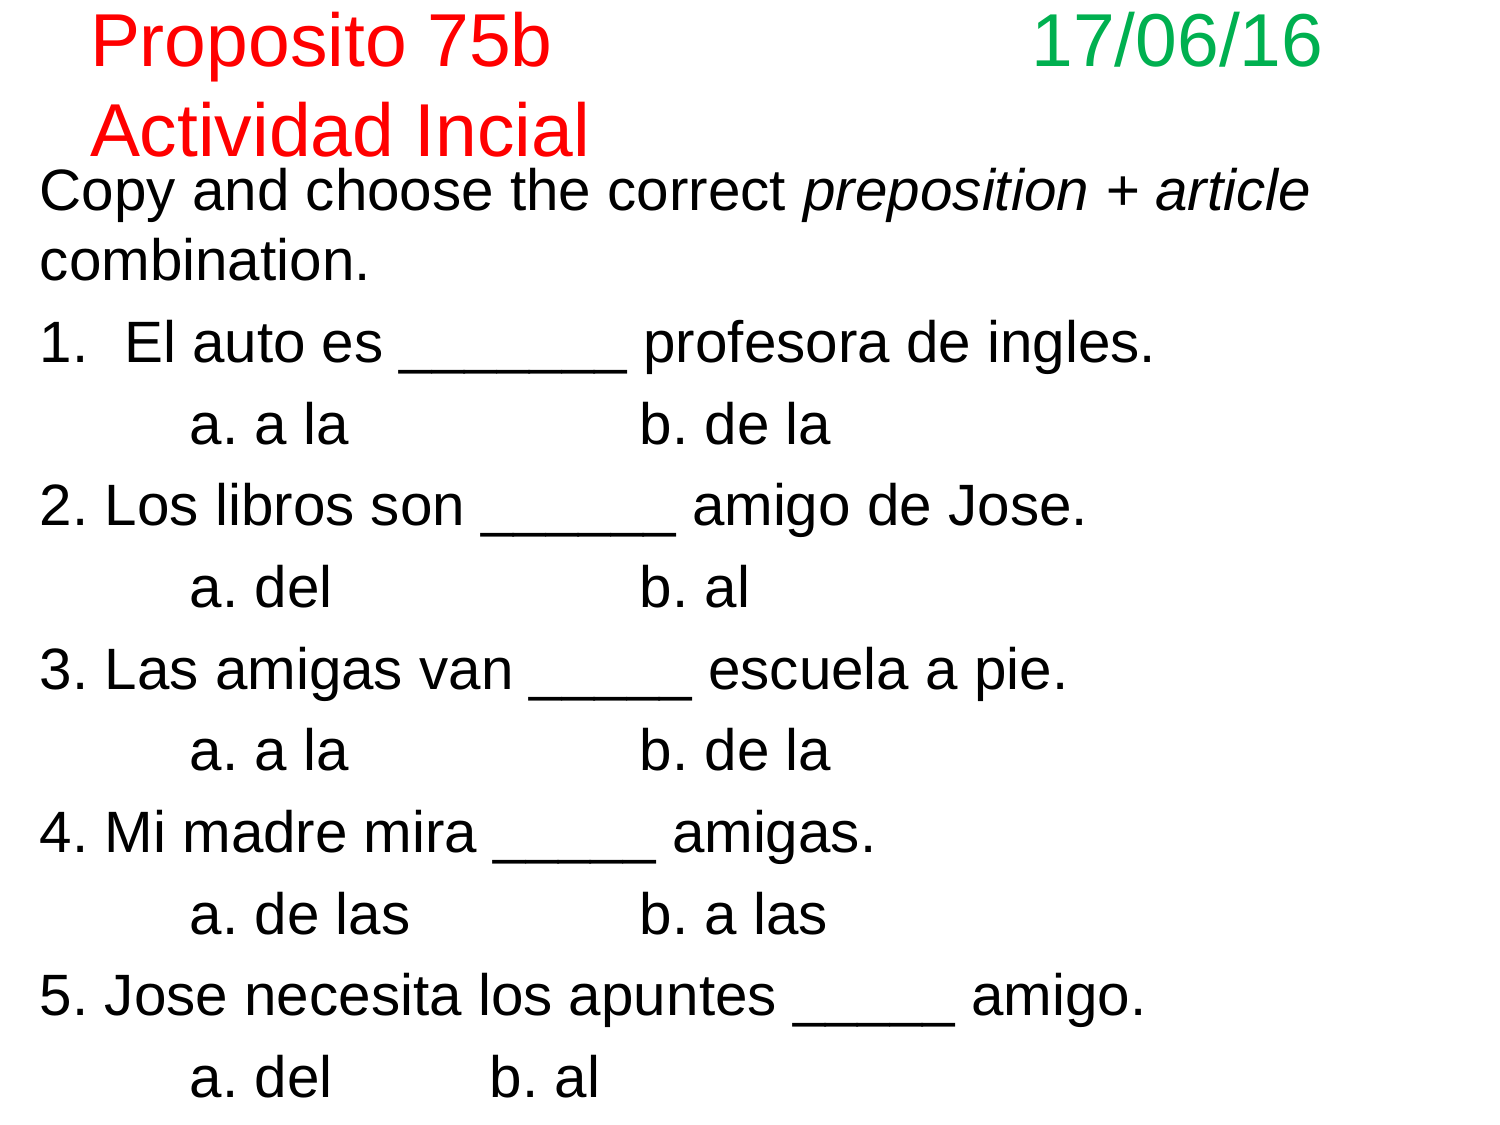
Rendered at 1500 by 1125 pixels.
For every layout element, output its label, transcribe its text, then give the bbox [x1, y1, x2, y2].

title Proposito 75b 17/06/16 Actividad Incial [75, 0, 1425, 145]
list Copy and choose the correct preposition + article combination. El auto es _______ profesora de ingles. a. a la b. de la 2. Los libros son ______ amigo de Jose. a. del b. al 3. Las amigas van _____ escuela a pie. a. a la b. de la 4. Mi madre mira _____ amigas. a. de las b. a las 5. Jose necesita los apuntes _____ amigo. a. del b. al [24, 145, 1500, 888]
